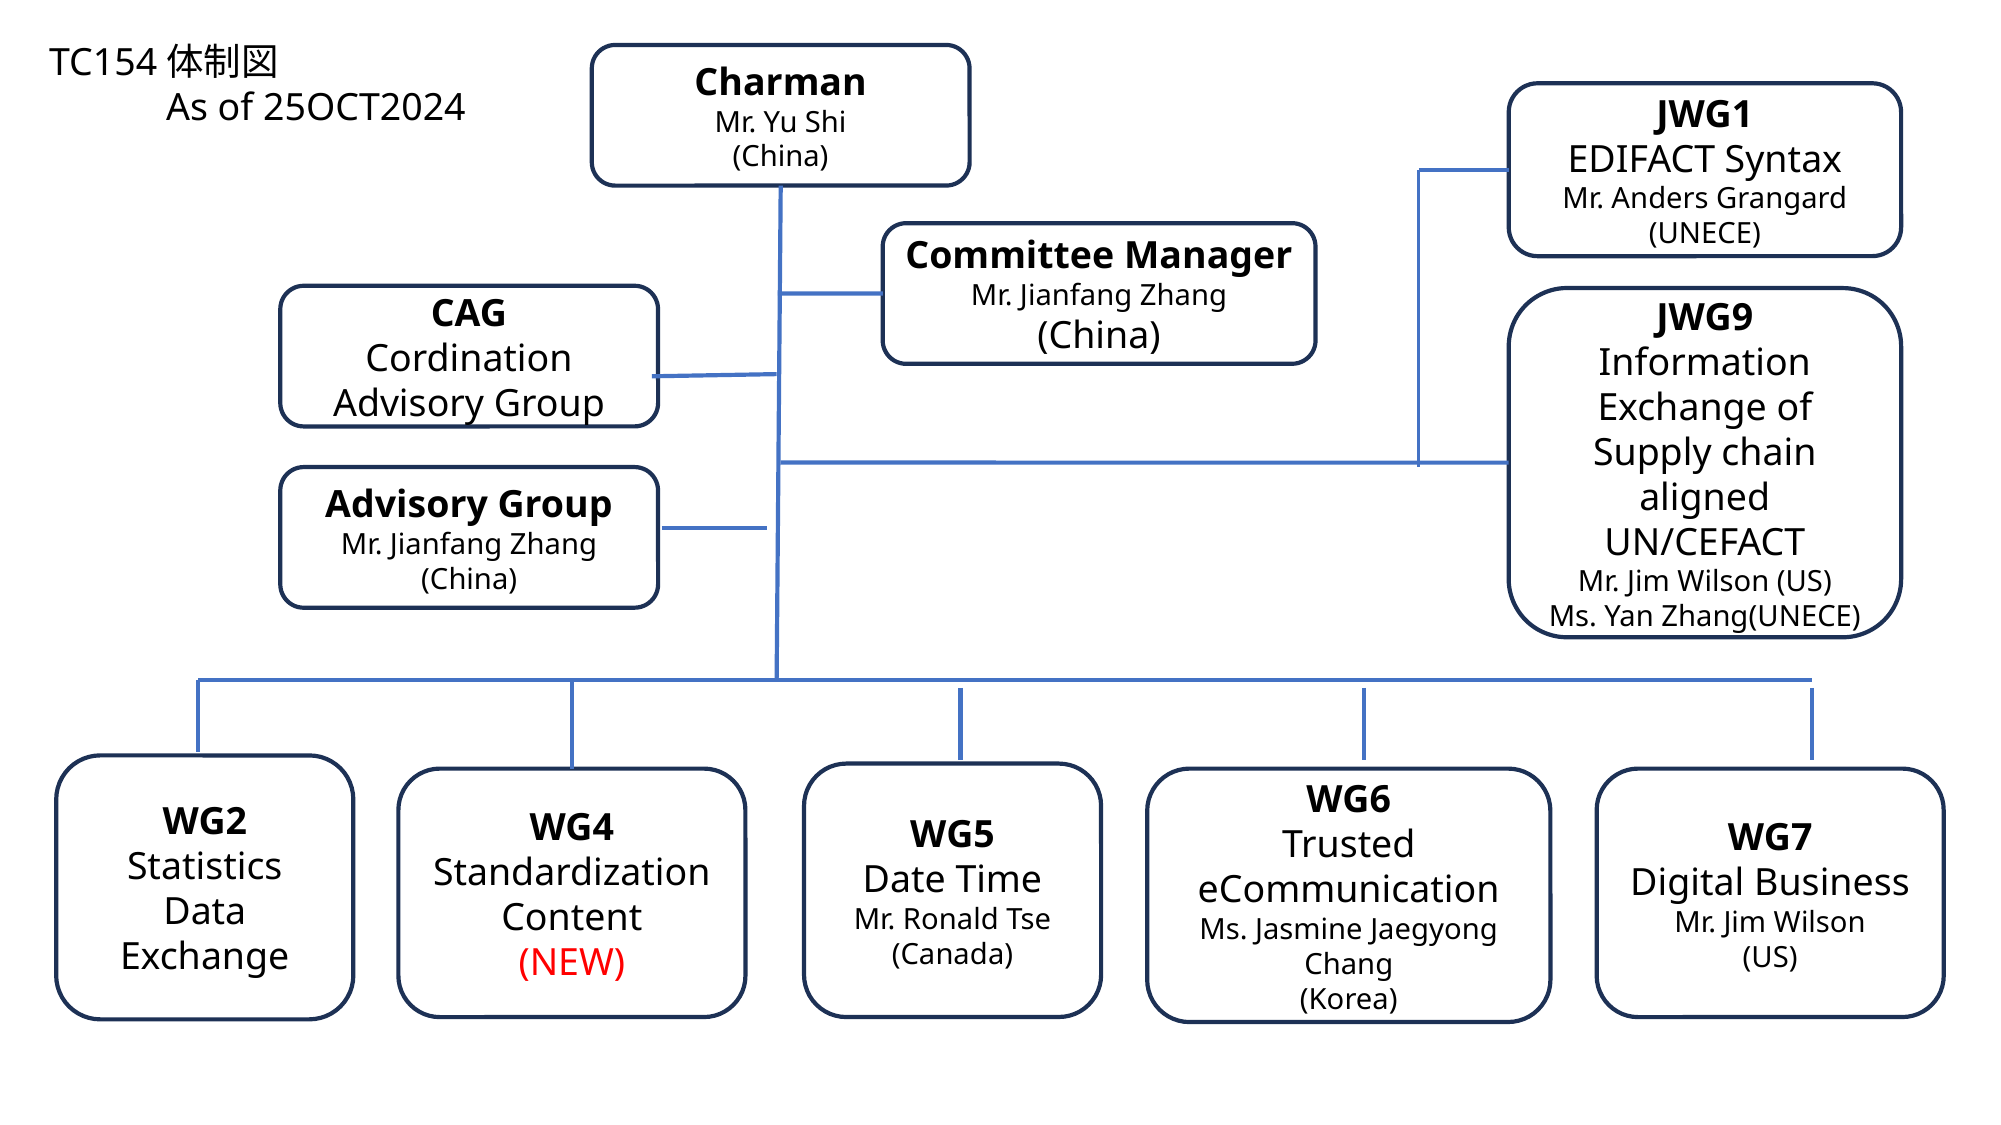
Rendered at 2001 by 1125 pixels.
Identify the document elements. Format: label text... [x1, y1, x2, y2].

text_box Advisory Group Mr. Jianfang Zhang (China) [279, 466, 660, 609]
text_box CAG Cordination Advisory Group [279, 284, 660, 428]
text_box Committee Manager Mr. Jianfang Zhang (China) [881, 222, 1317, 365]
text_box WG4 Standardization Content (NEW) [397, 767, 747, 1019]
text_box WG7 Digital Business Mr. Jim Wilson (US) [1595, 767, 1945, 1019]
text_box JWG9 Information Exchange of Supply chain aligned UN/CEFACT Mr. Jim Wilson (US) Ms. Yan Zhang(UNECE) [1507, 286, 1903, 639]
text_box Charman Mr. Yu Shi (China) [590, 43, 971, 187]
text_box WG6 Trusted eCommunication Ms. Jasmine Jaegyong Chang (Korea) [1146, 767, 1552, 1024]
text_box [776, 185, 781, 679]
text_box WG2 Statistics Data Exchange [55, 754, 355, 1021]
text_box TC154体制図 As of 25OCT2024 [34, 30, 572, 135]
text_box WG5 Date Time Mr. Ronald Tse (Canada) [803, 762, 1103, 1019]
text_box JWG1 EDIFACT Syntax Mr. Anders Grangard (UNECE) [1507, 82, 1903, 258]
